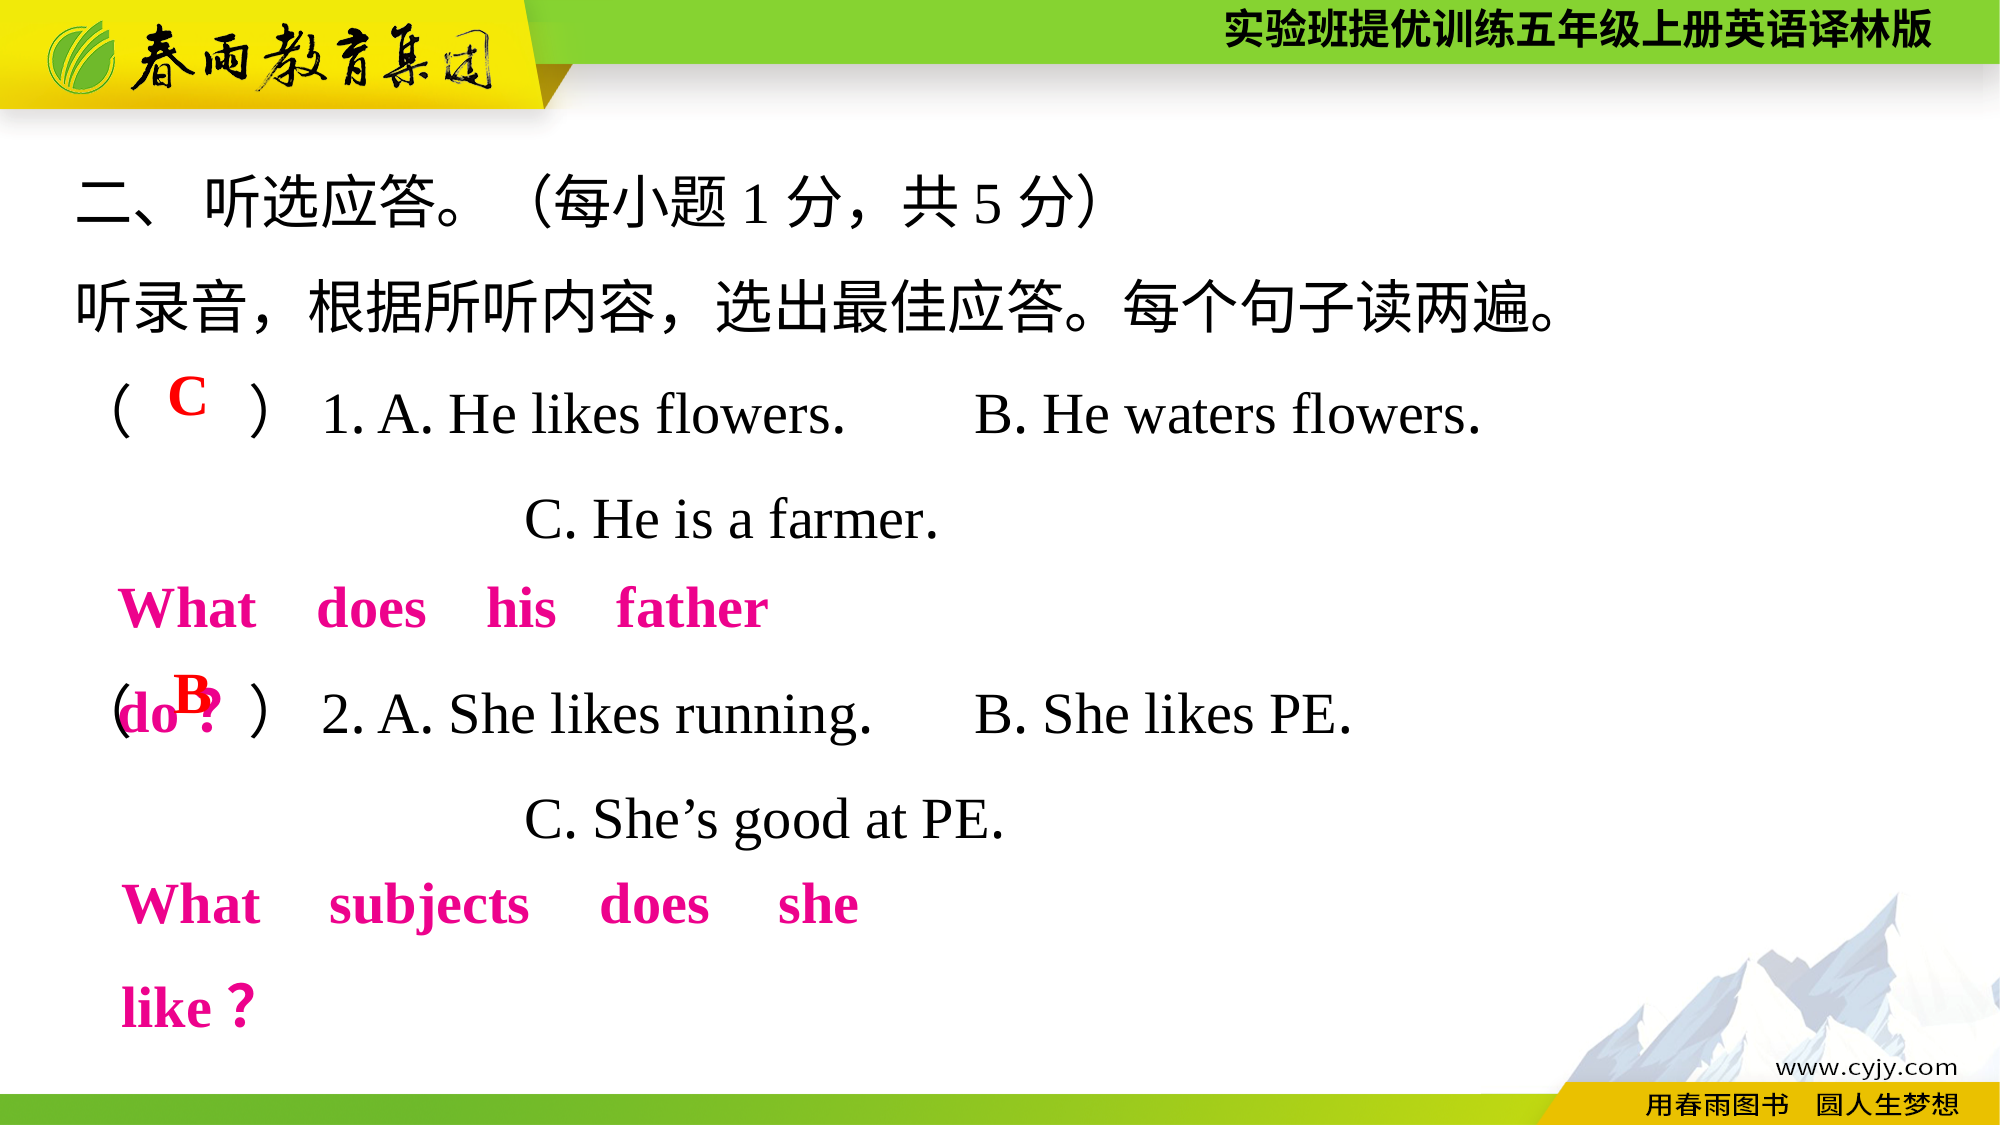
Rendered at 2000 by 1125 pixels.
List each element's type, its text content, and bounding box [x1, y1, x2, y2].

text_box What subjects does she like？ [106, 822, 875, 942]
text_box What does his father do？ [103, 527, 784, 632]
list 二、 听选应答。（每小题1分，共5分） 听录音，根据所听内容，选出最佳应答。每个句子读两遍。 （ ）1. A. He likes flowers. B. He waters flowers. C. He is a farmer. [59, 122, 1944, 562]
text_box （ ）2. A. She likes running. B. She likes PE. C. She’s good at PE. [59, 632, 1944, 858]
text_box B [158, 648, 228, 733]
picture [0, 0, 2000, 1125]
text_box C [153, 349, 225, 435]
